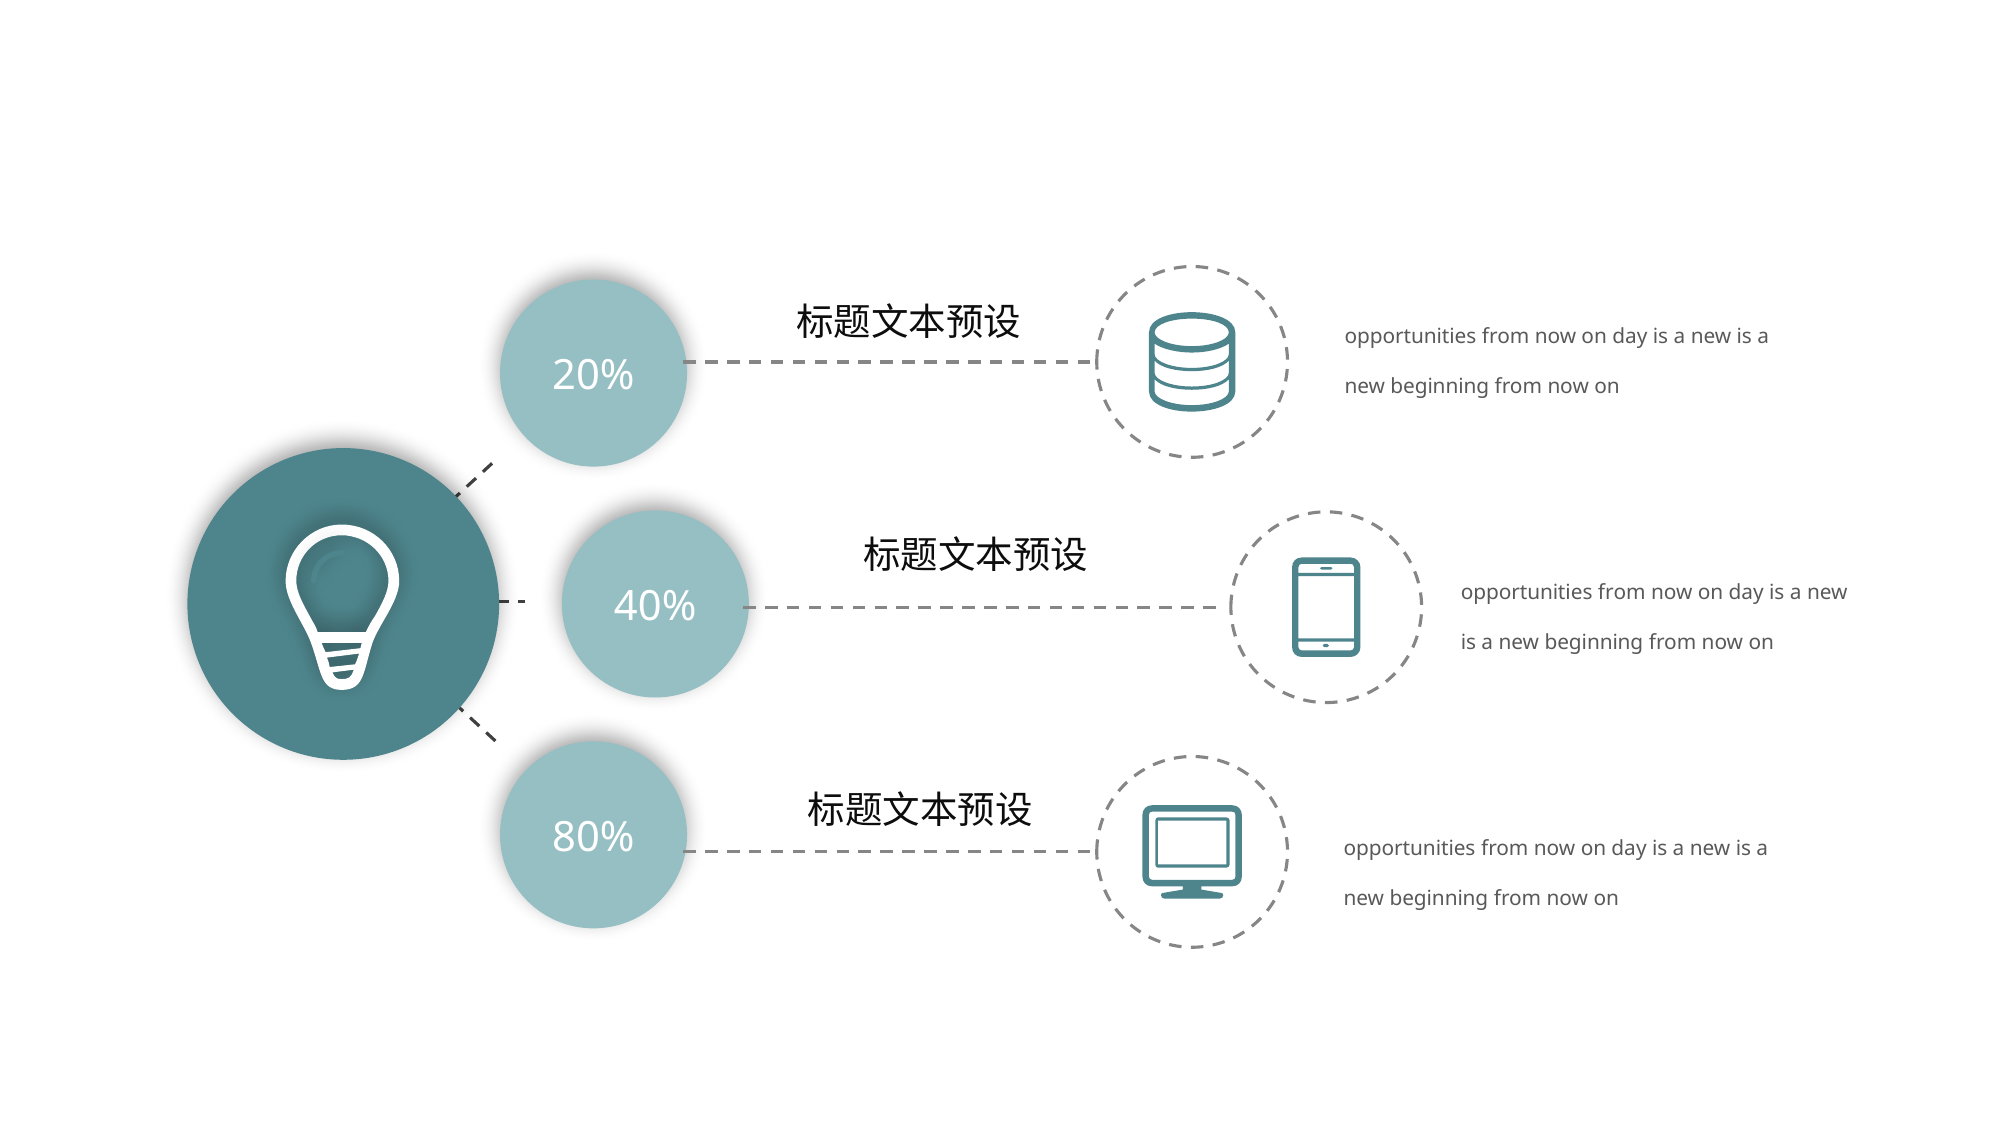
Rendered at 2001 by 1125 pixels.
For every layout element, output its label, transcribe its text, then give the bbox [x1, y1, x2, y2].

text_box opportunities from now on day is a new is a new beginning from now on [1333, 804, 1803, 915]
text_box opportunities from now on day is a new is a new beginning from now on [1333, 292, 1804, 404]
text_box 40% [560, 509, 743, 699]
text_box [743, 511, 1422, 703]
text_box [187, 448, 500, 760]
text_box opportunities from now on day is a new is a new beginning from now on [1450, 548, 1869, 659]
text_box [683, 266, 1288, 458]
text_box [683, 756, 1288, 948]
text_box 20% [498, 278, 683, 468]
text_box 80% [498, 740, 683, 930]
